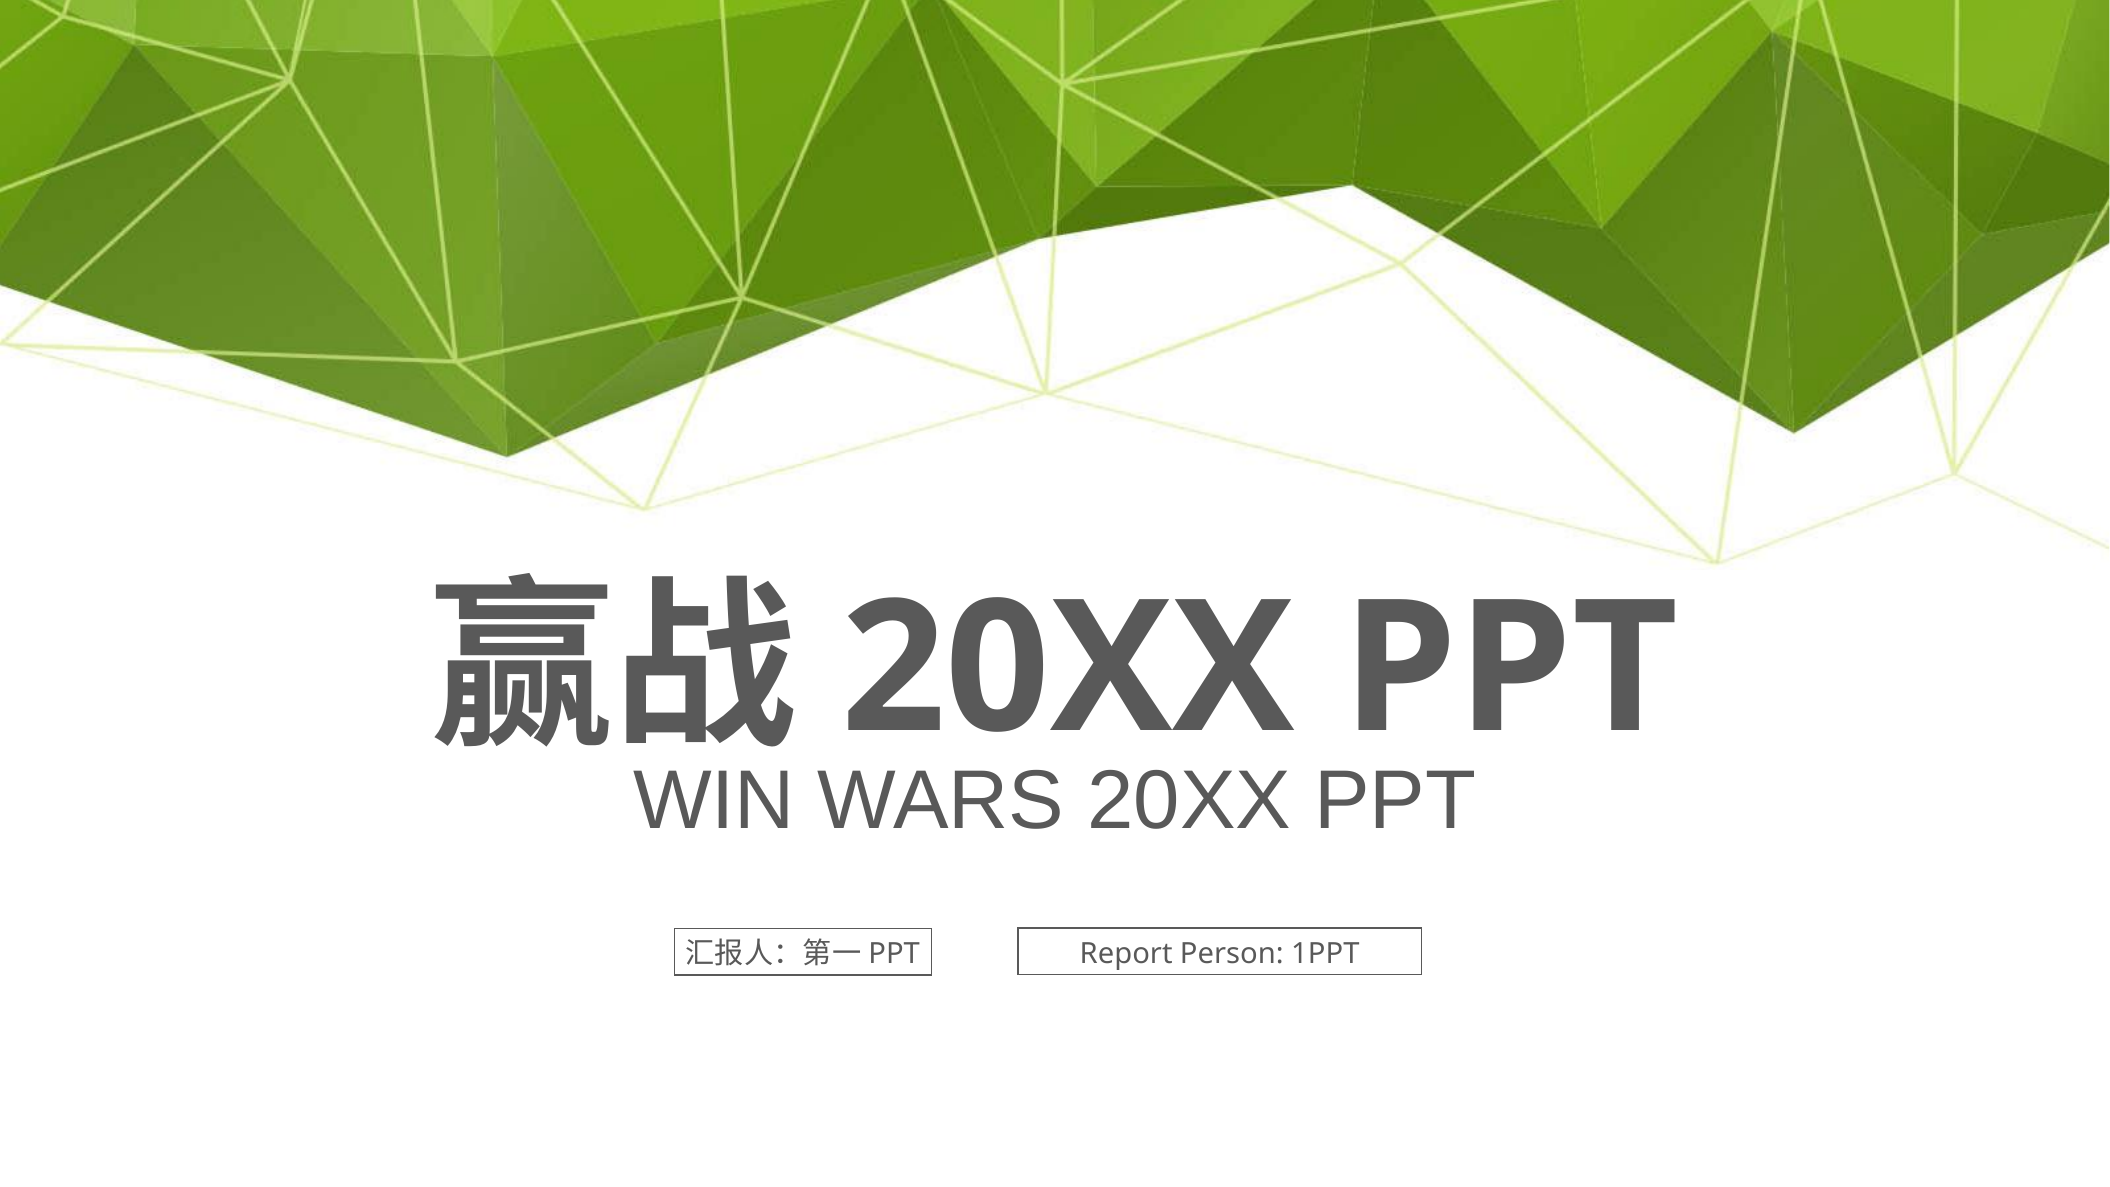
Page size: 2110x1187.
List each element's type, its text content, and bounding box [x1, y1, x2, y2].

text_box 赢战20XX PPT [387, 547, 1722, 768]
text_box [0, 0, 2110, 571]
text_box 汇报人：第一PPT [674, 928, 932, 976]
text_box WIN WARS 20XX PPT [519, 745, 1590, 846]
text_box Report Person: 1PPT [1017, 928, 1422, 975]
